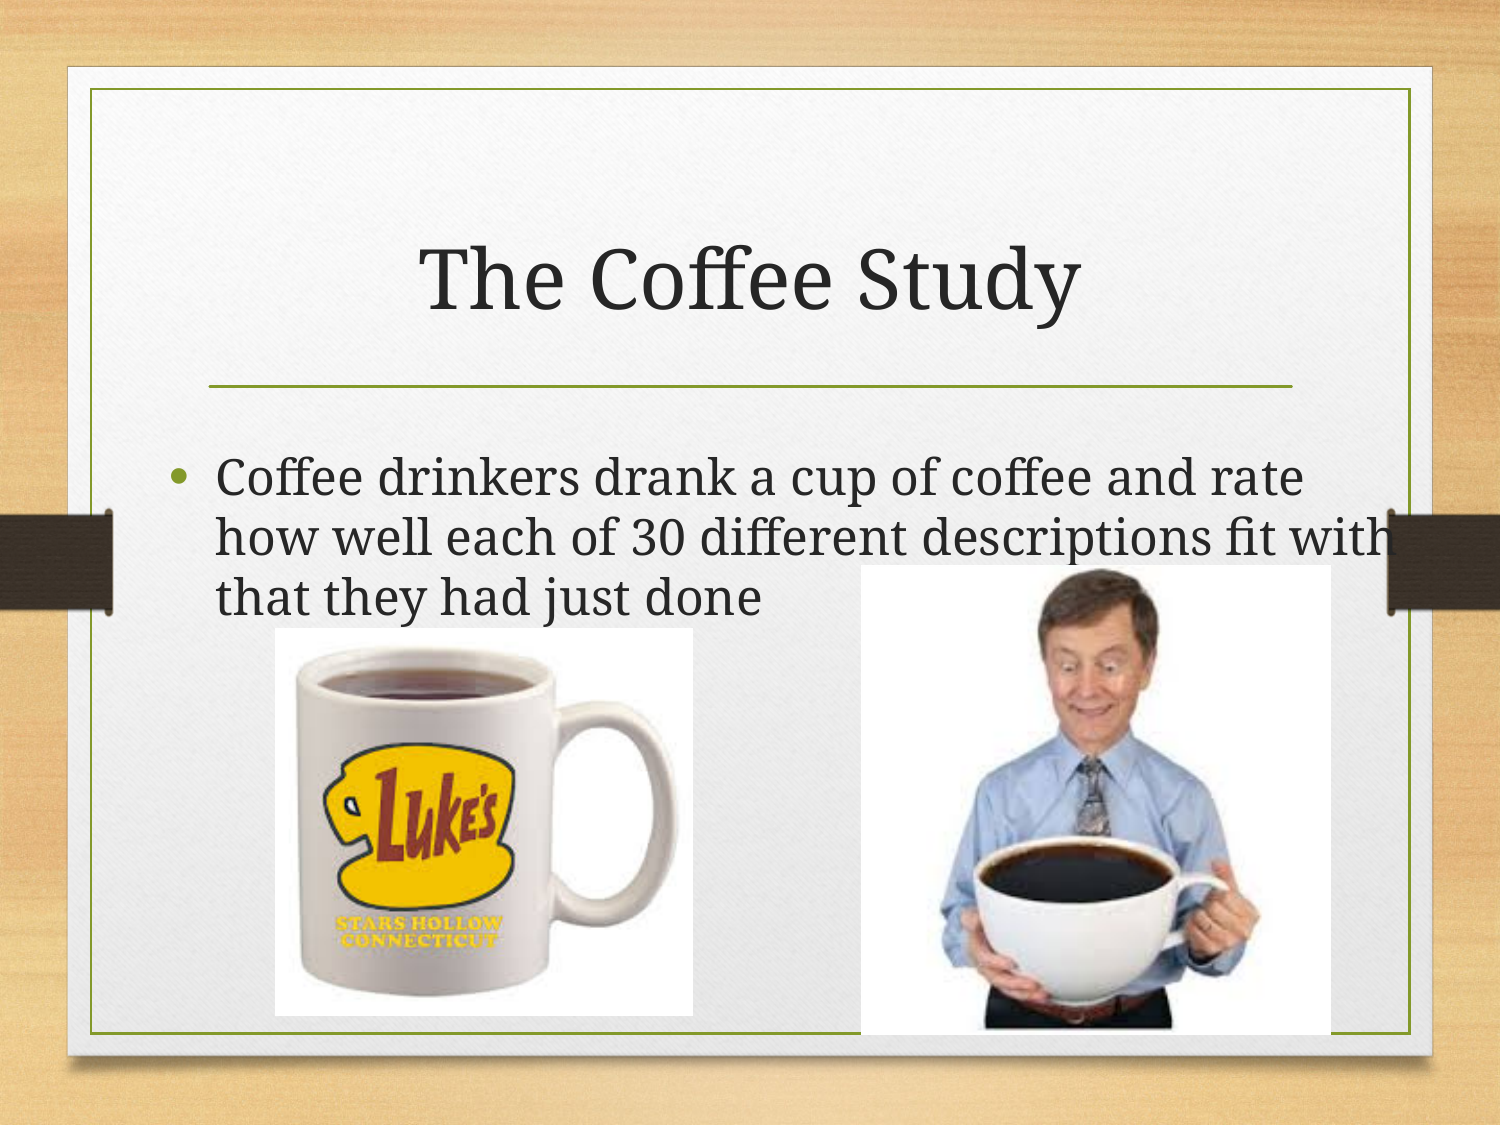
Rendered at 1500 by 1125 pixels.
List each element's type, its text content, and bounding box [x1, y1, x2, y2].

picture [0, 0, 1500, 1125]
title The Coffee Study [193, 169, 1309, 383]
list Coffee drinkers drank a cup of coffee and rate how well each of 30 different descriptions fit with that they had just done [153, 438, 1432, 1071]
